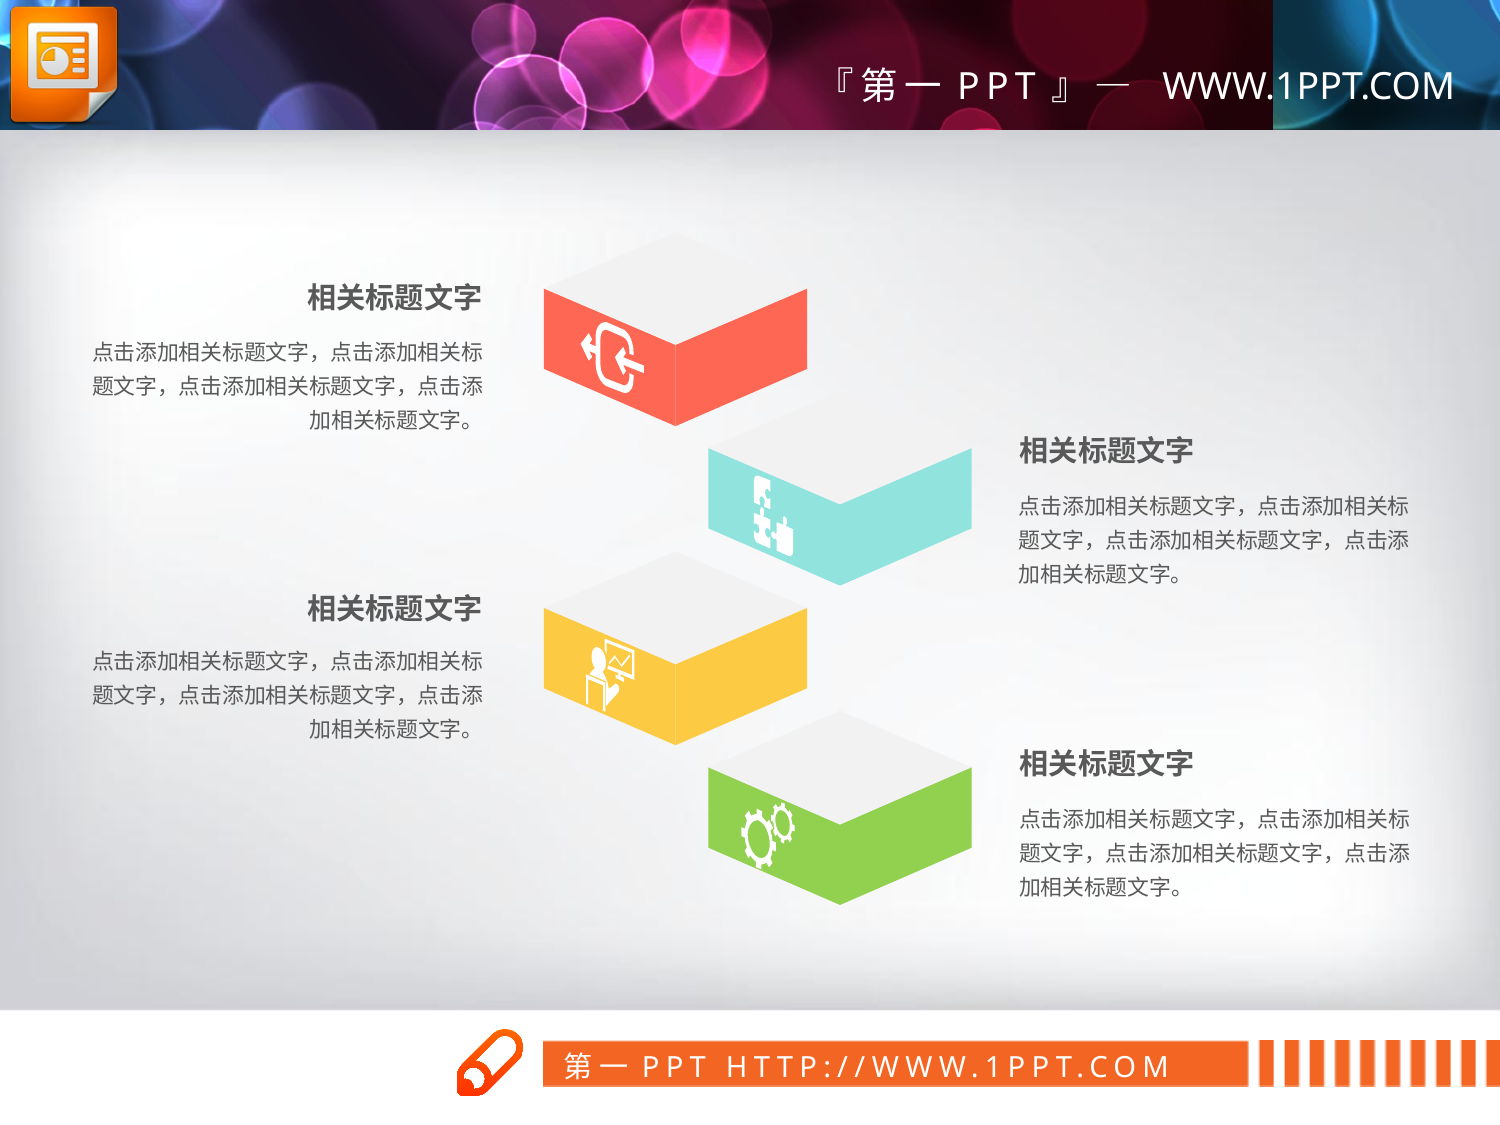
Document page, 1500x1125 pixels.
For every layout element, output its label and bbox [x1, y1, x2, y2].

text_box [543, 231, 808, 427]
picture [0, 0, 1500, 1012]
text_box [708, 710, 972, 906]
text_box [543, 551, 808, 746]
text_box [708, 391, 972, 586]
picture [543, 1040, 1500, 1087]
text_box [1004, 727, 1443, 906]
text_box [1004, 414, 1442, 594]
text_box [64, 261, 499, 439]
text_box [64, 572, 499, 748]
